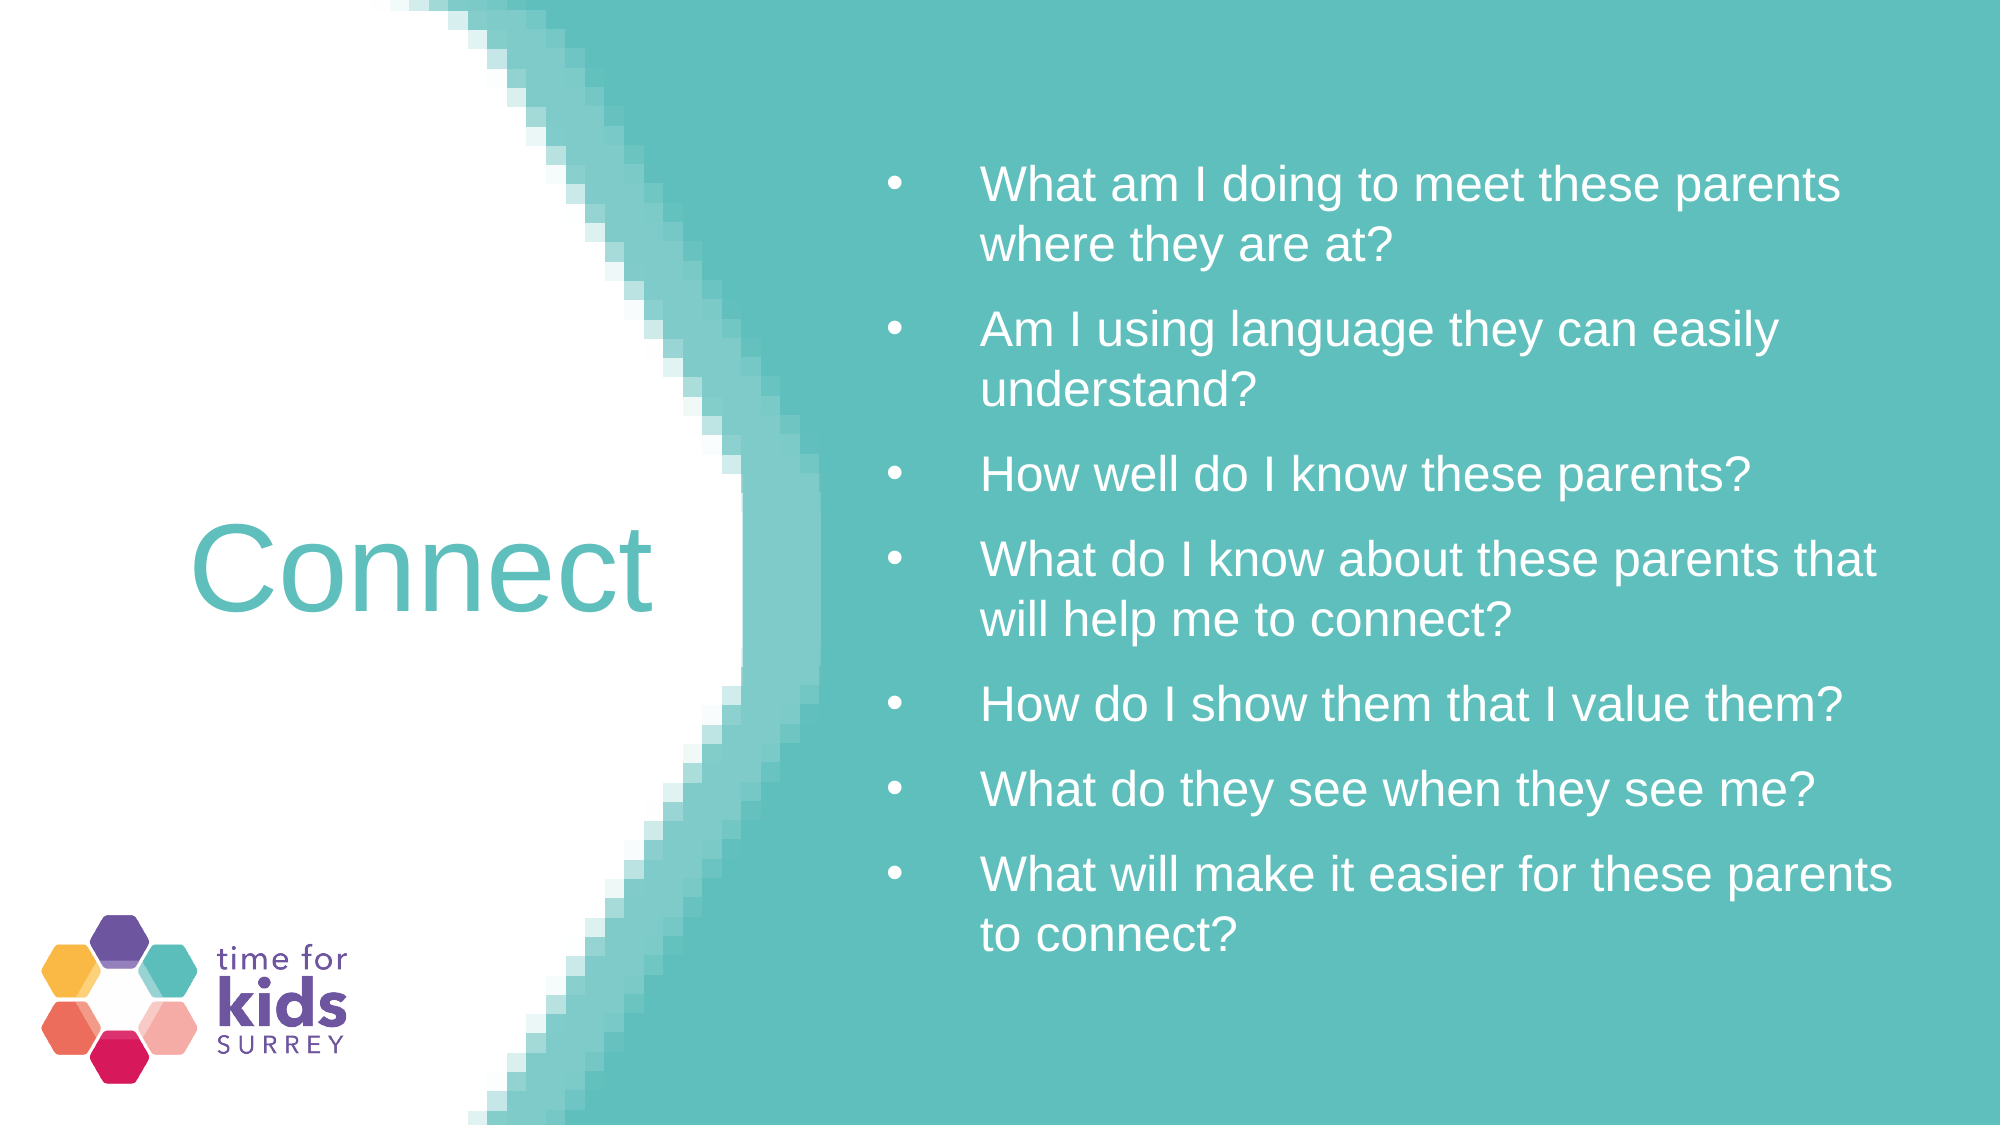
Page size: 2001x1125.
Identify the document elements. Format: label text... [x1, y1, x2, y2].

picture [0, 0, 822, 1125]
text_box What am I doing to meet these parents where they are at? Am I using language they can easily understand? How well do I know these parents? What do I know about these parents that will help me to connect? How do I show them that I value them? What do they see when they see me? What will make it easier for these parents to connect? [871, 144, 1943, 970]
